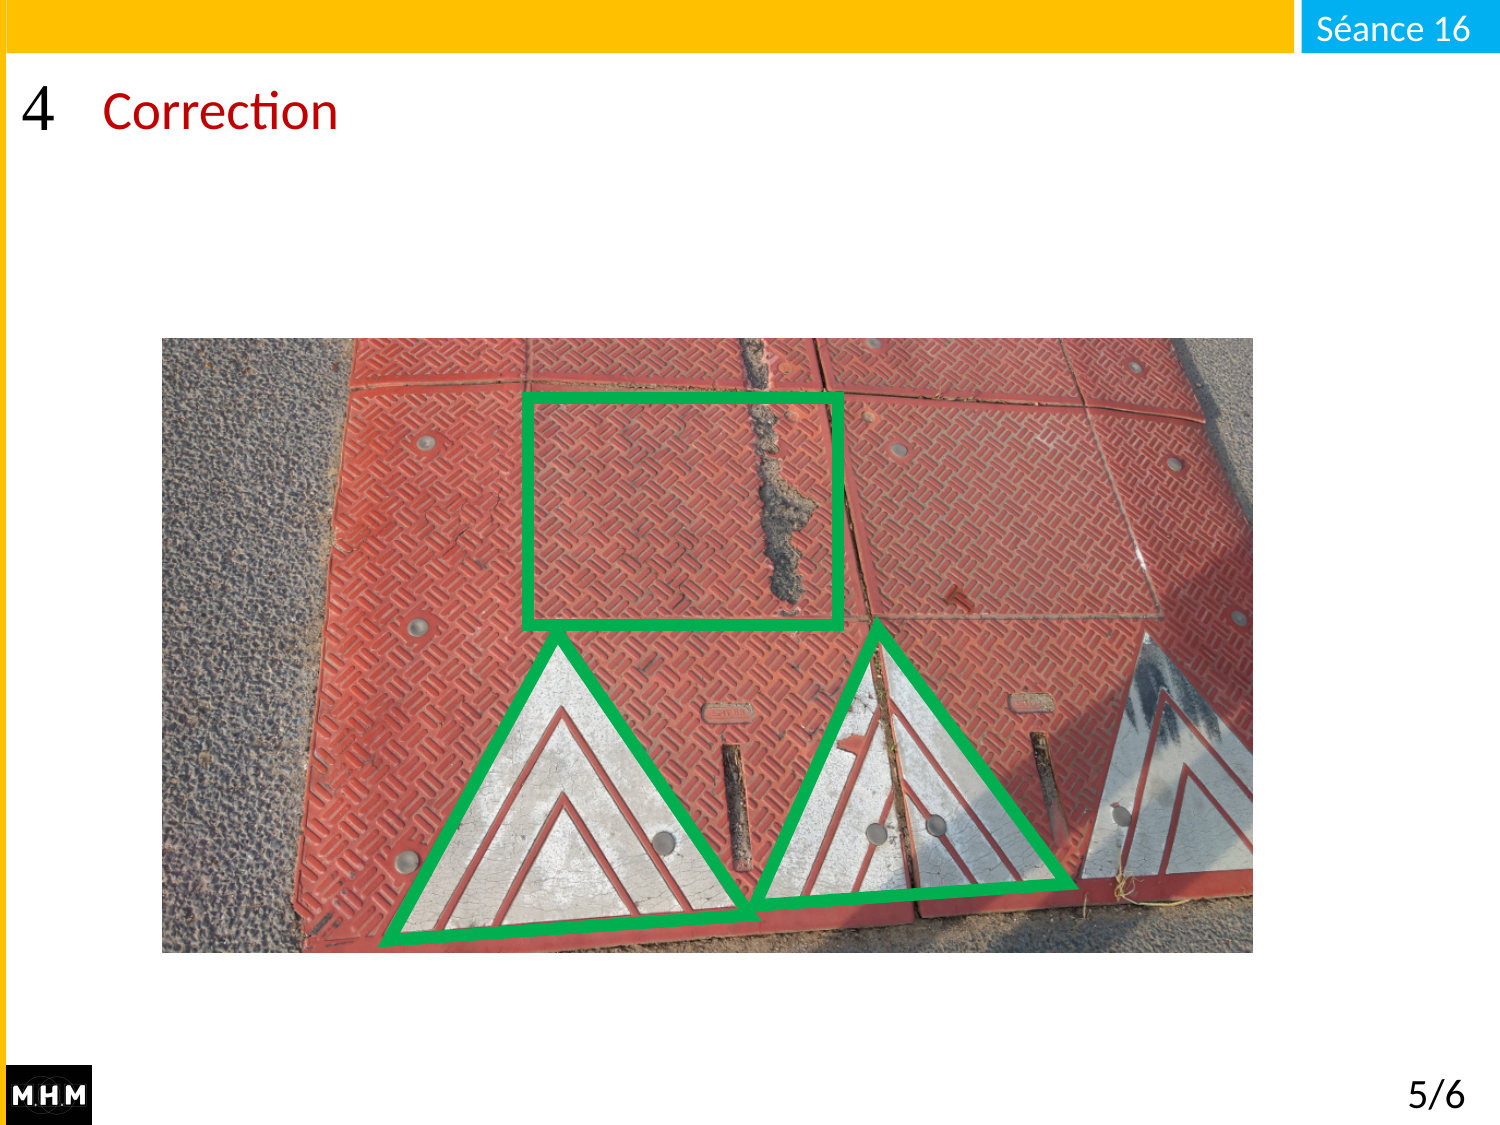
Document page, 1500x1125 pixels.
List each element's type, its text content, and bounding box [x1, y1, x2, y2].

list 5/6 [1373, 1064, 1500, 1125]
title Correction [87, 32, 1382, 149]
picture [6, 1065, 92, 1125]
picture [162, 338, 1253, 953]
